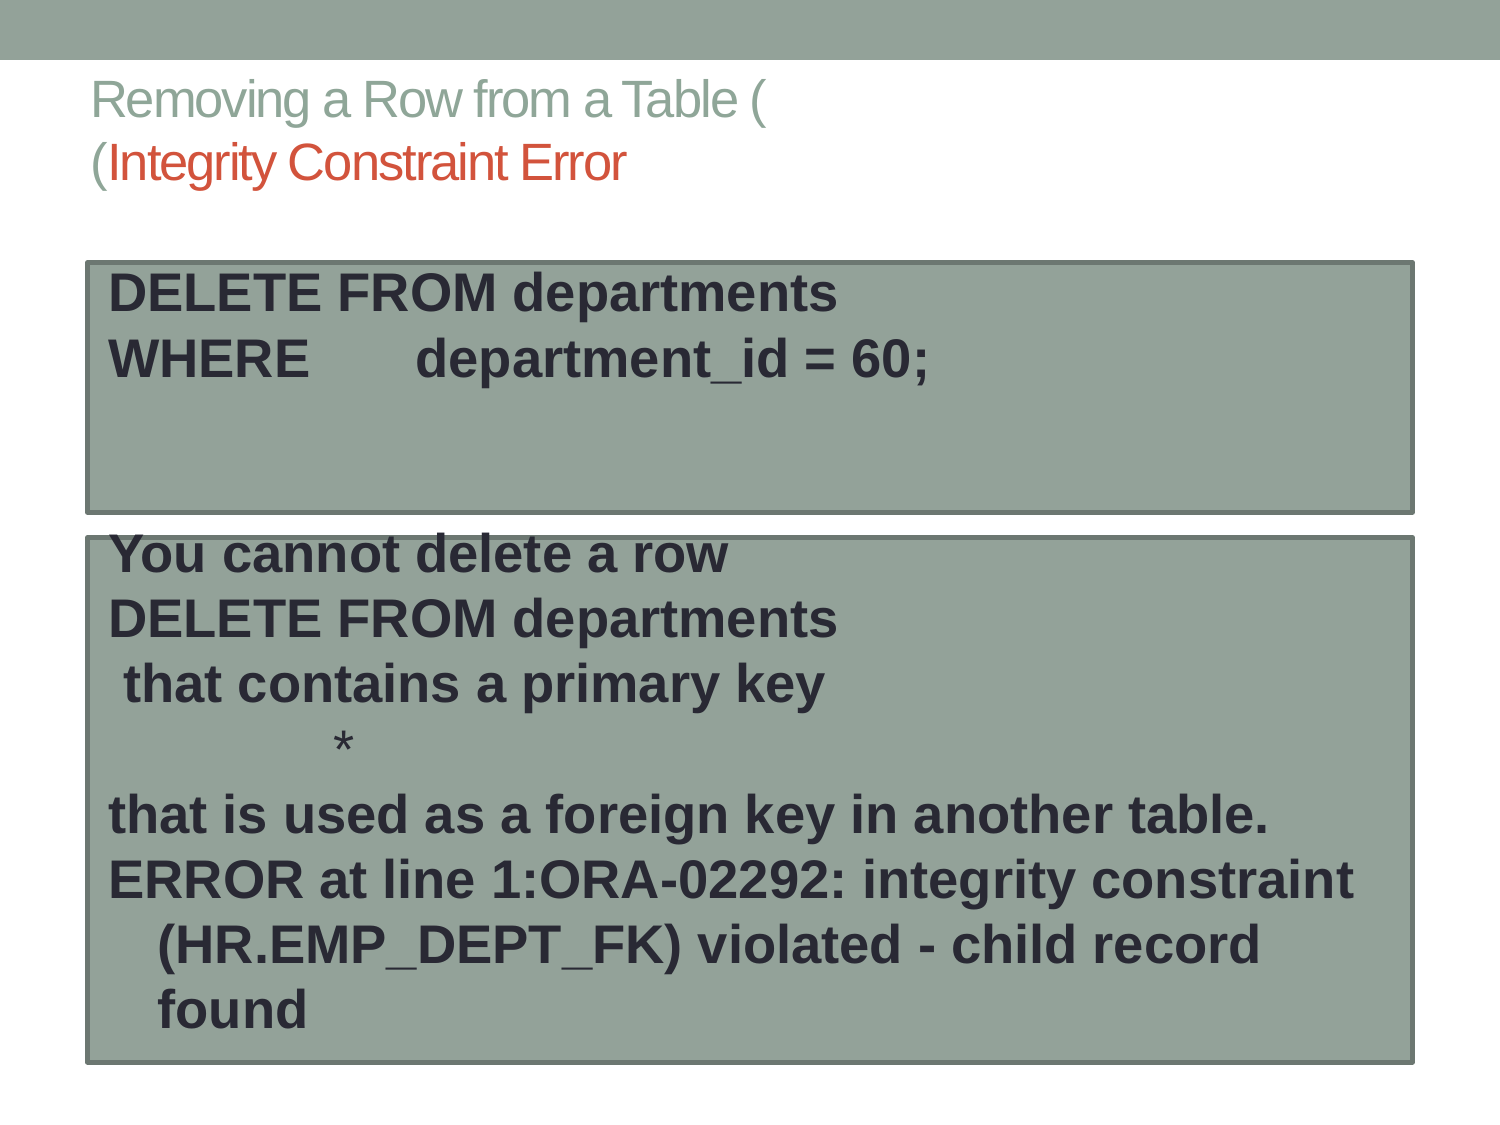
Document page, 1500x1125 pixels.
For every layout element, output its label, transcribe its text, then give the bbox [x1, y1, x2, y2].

title Removing a Row from a Table ( (Integrity Constraint Error [75, 56, 1425, 249]
text_box [85, 1050, 1415, 1065]
list DELETE FROM departments WHERE department_id = 60; You cannot delete a row DELETE FROM departments that contains a primary key * that is used as a foreign key in another table. ERROR at line 1:ORA-02292: integrity constraint (HR.EMP_DEPT_FK) violated - child record found [75, 249, 1425, 1050]
